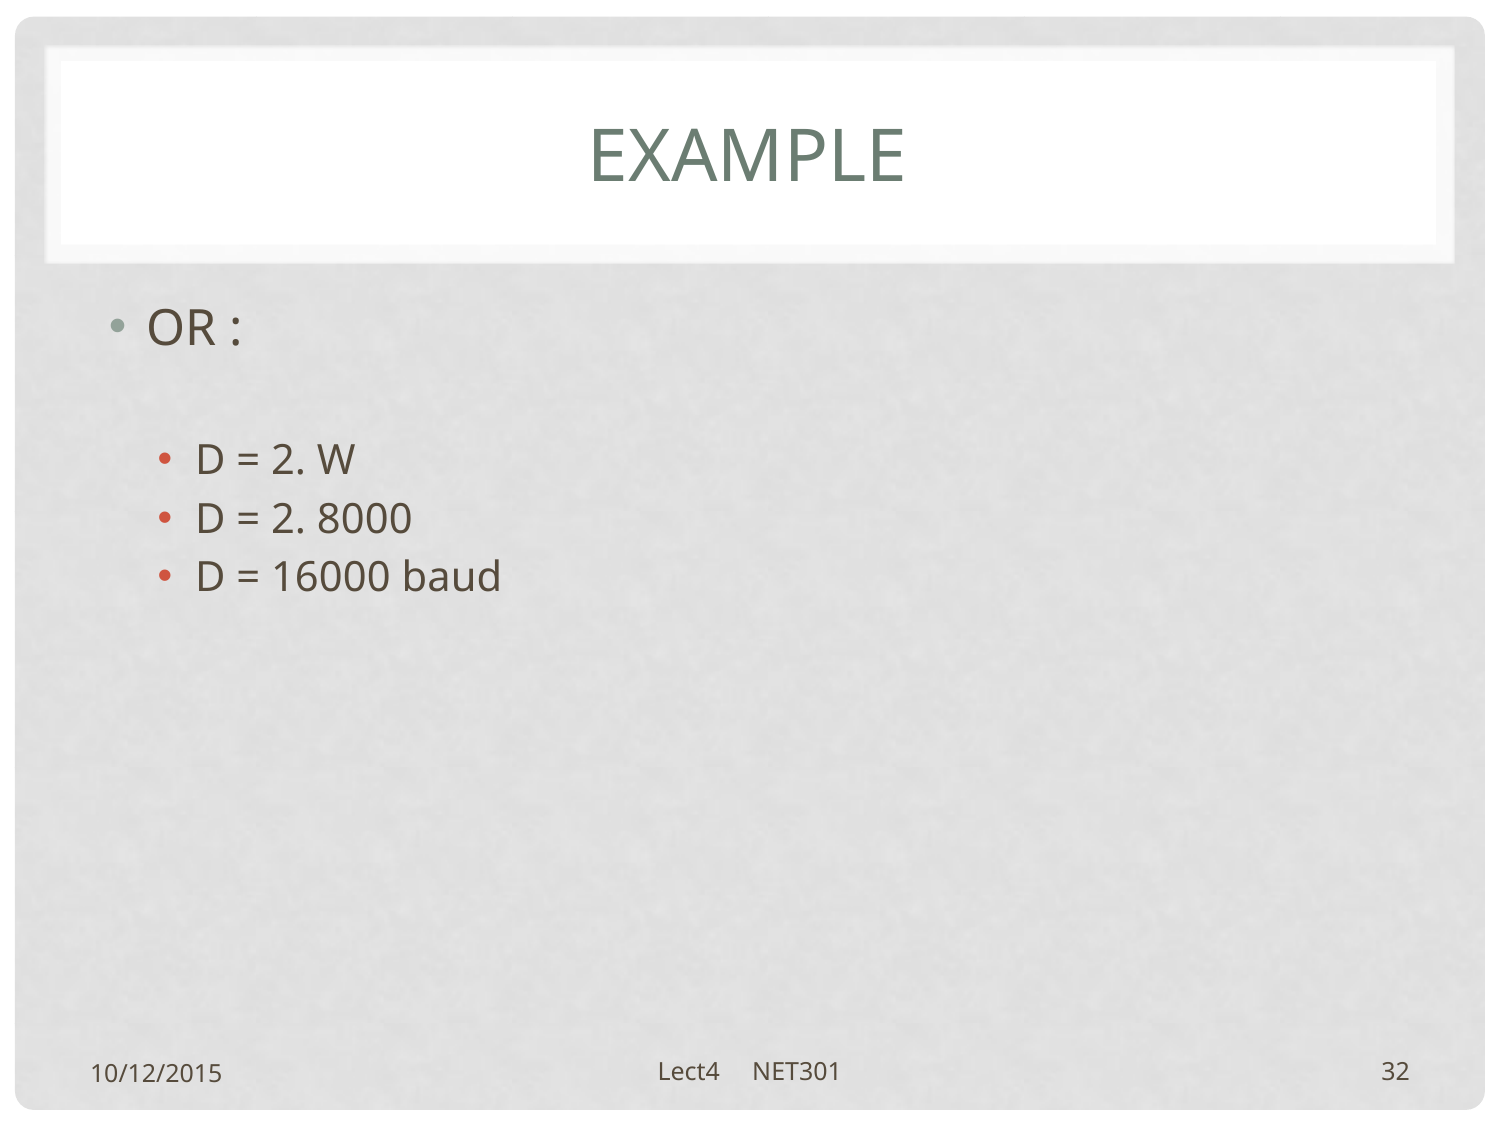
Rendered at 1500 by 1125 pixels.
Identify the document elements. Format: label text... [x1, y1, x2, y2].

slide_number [75, 1042, 425, 1103]
slide_number 32 [1074, 1042, 1425, 1103]
footer Lect4 NET301 [512, 1042, 988, 1103]
list OR : D = 2. W D = 2. 8000 D = 16000 baud [75, 287, 1425, 1005]
title example [69, 66, 1425, 238]
